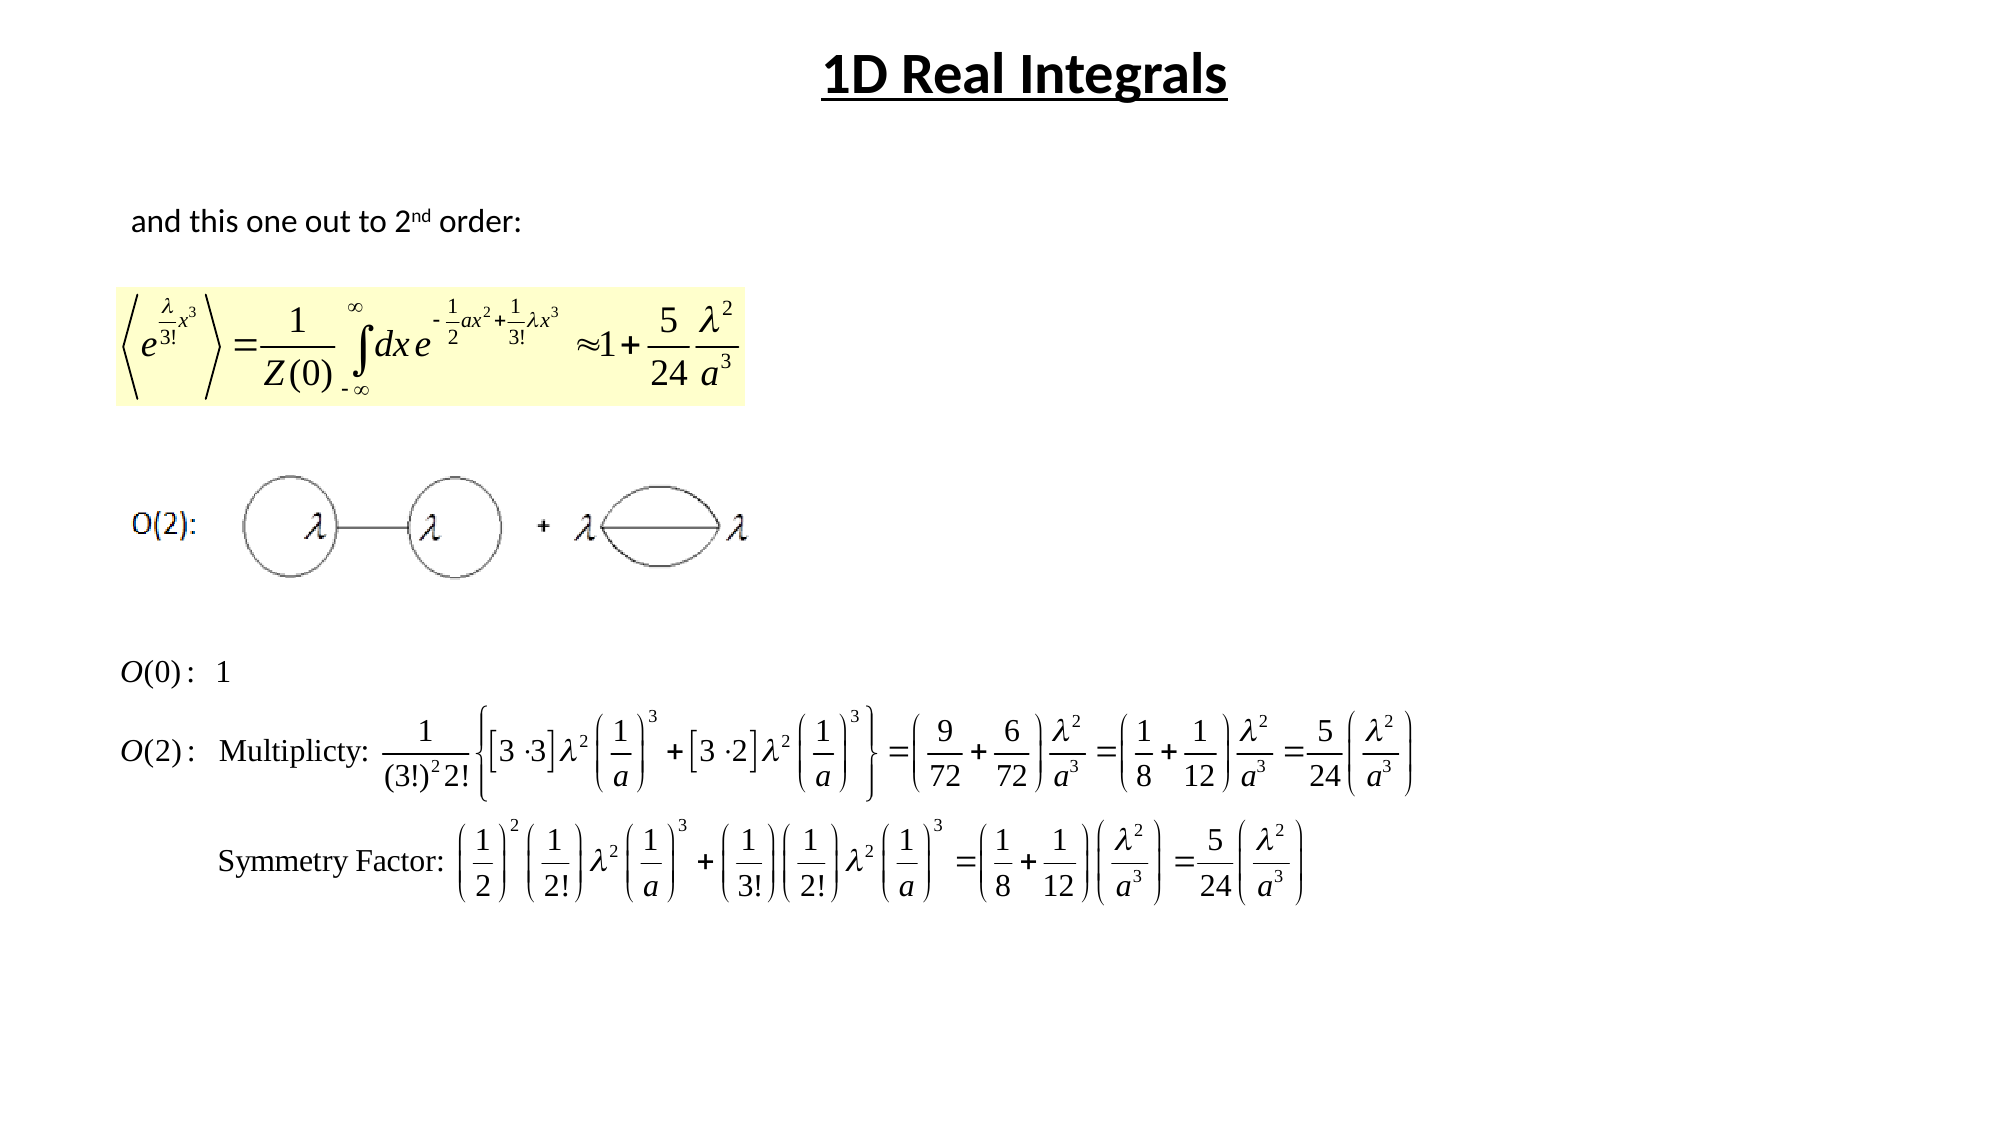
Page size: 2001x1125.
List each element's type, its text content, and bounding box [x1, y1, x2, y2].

picture [116, 464, 761, 584]
text_box and this one out to 2nd order: [116, 191, 630, 247]
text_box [116, 653, 1420, 913]
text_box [116, 287, 745, 407]
title 1D Real Integrals [630, 35, 1420, 115]
